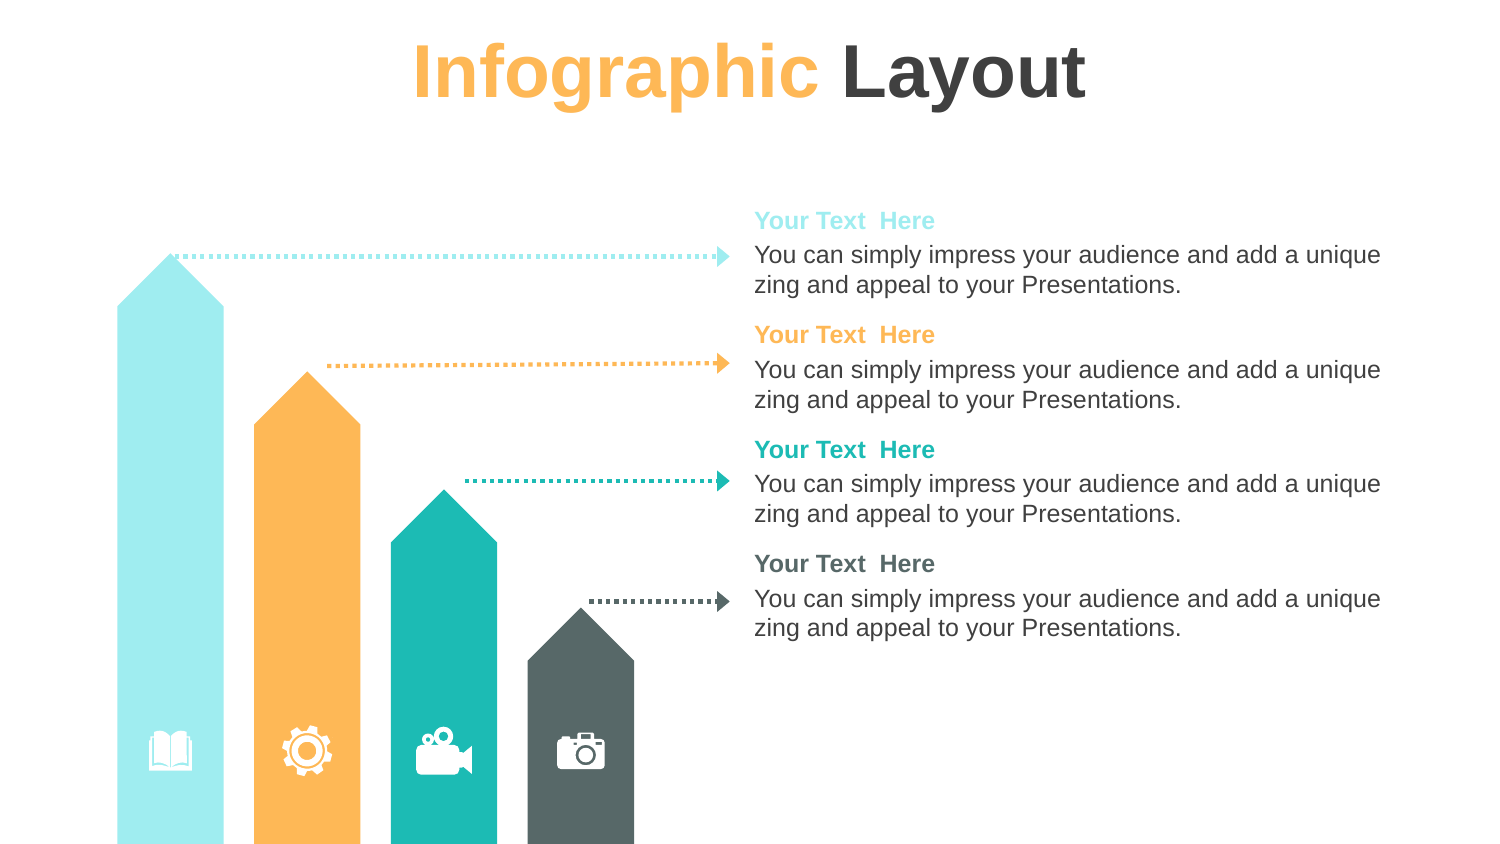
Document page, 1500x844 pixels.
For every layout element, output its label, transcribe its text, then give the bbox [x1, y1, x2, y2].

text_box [326, 362, 730, 367]
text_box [739, 196, 1400, 308]
text_box [280, 723, 335, 779]
text_box [555, 730, 607, 772]
text_box [115, 251, 226, 844]
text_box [739, 539, 1400, 651]
text_box [252, 369, 363, 844]
title Infographic Layout [0, 4, 1500, 132]
text_box [525, 605, 637, 844]
text_box [388, 487, 500, 844]
text_box [146, 728, 194, 773]
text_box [739, 311, 1400, 422]
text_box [739, 425, 1400, 537]
text_box [414, 724, 475, 777]
